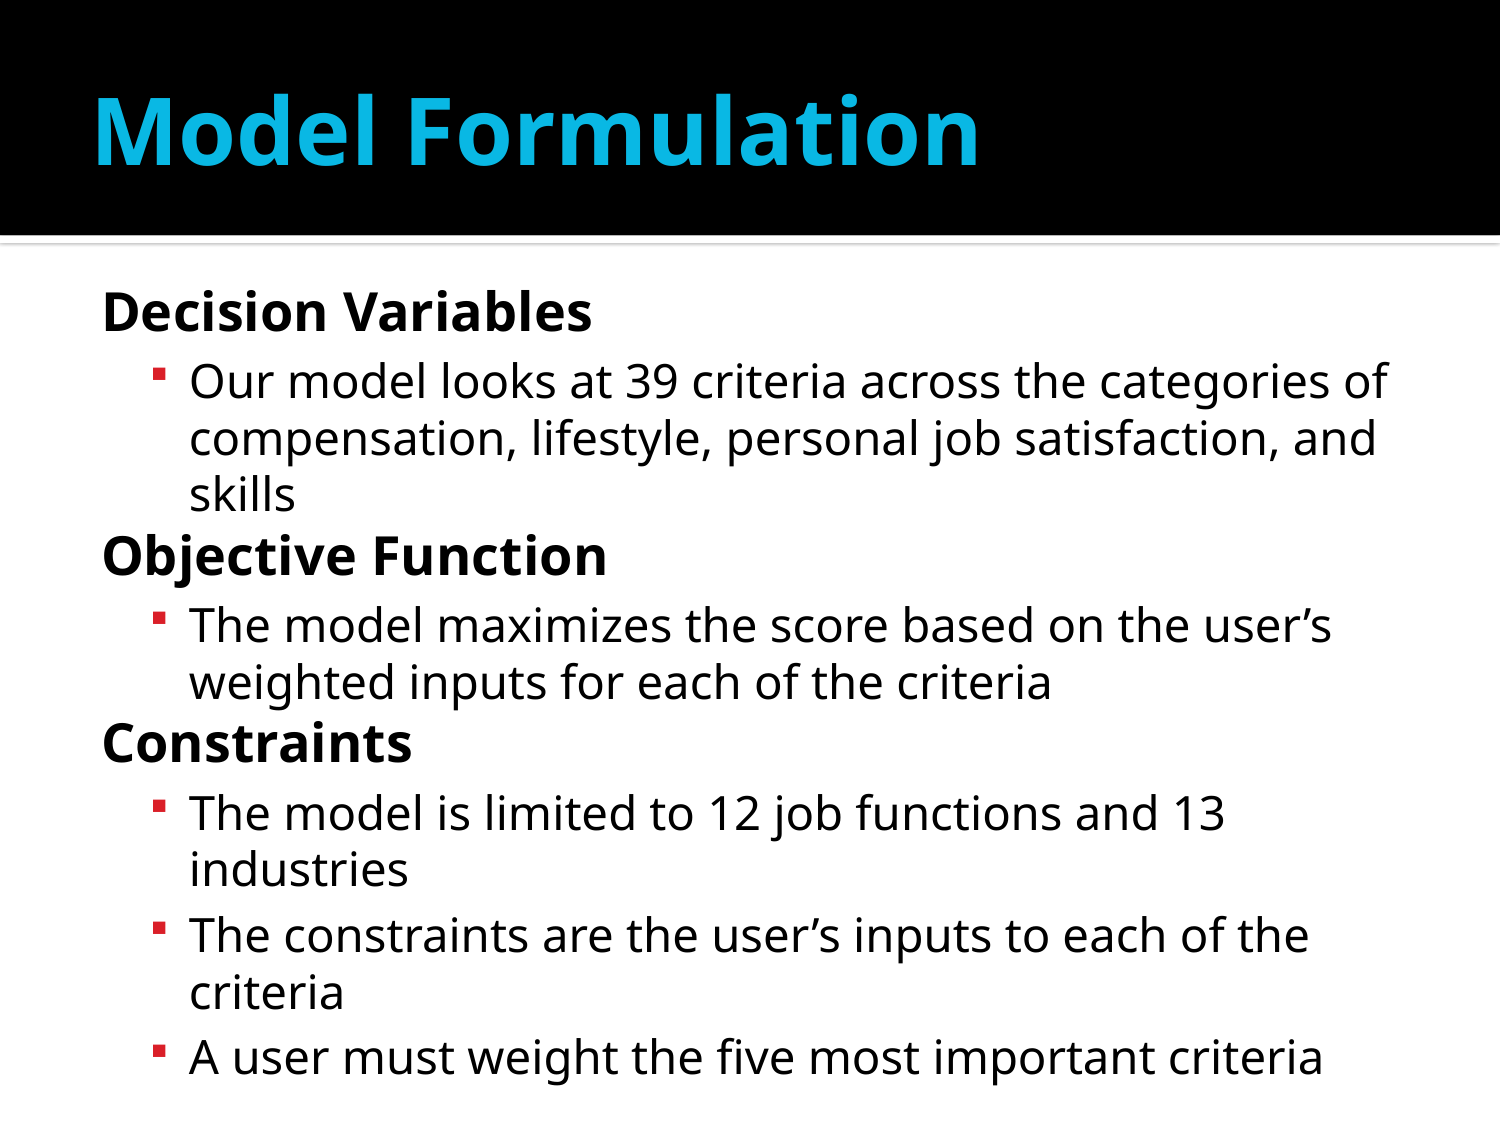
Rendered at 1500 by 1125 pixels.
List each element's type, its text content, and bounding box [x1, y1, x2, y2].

title Model Formulation [75, 25, 1425, 231]
list Decision Variables Our model looks at 39 criteria across the categories of compensation, lifestyle, personal job satisfaction, and skills Objective Function The model maximizes the score based on the user’s weighted inputs for each of the criteria Constraints The model is limited to 12 job functions and 13 industries The constraints are the user’s inputs to each of the criteria A user must weight the five most important criteria [75, 262, 1425, 1097]
